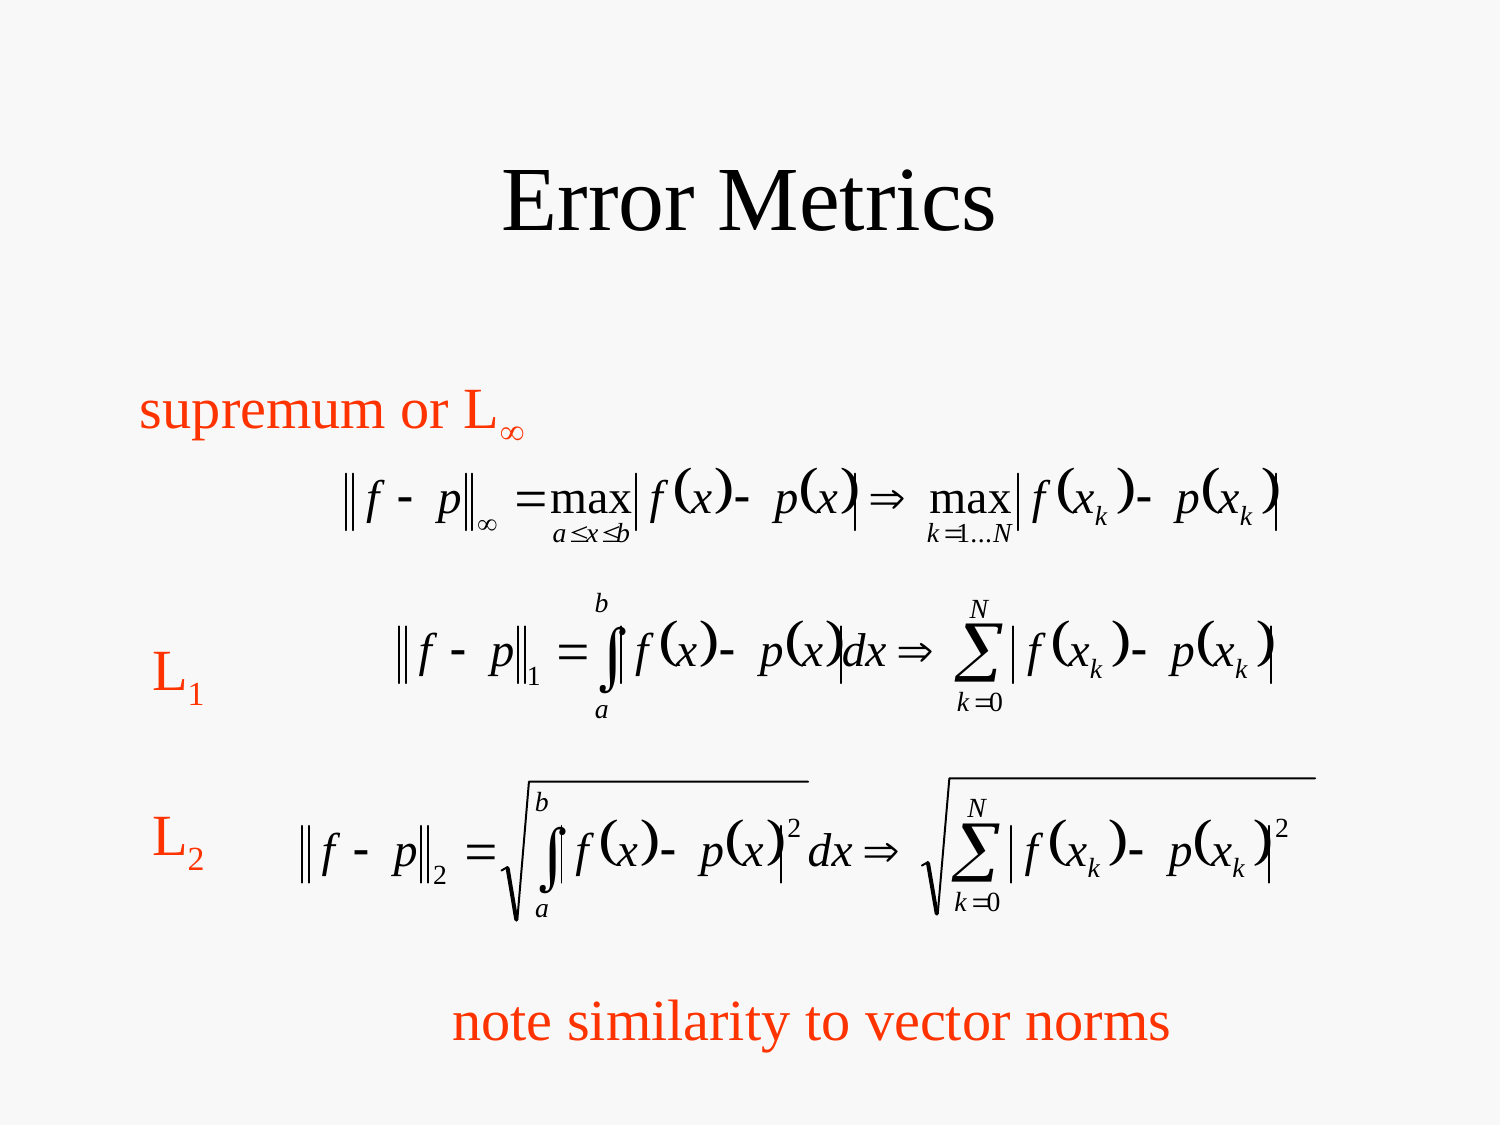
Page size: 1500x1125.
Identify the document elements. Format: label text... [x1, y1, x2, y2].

text_box note similarity to vector norms [437, 975, 1238, 1060]
title Error Metrics [112, 99, 1388, 288]
text_box supremum or L [125, 362, 613, 457]
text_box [337, 462, 1288, 554]
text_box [389, 579, 1285, 731]
text_box L2 [137, 789, 238, 885]
text_box L1 [137, 624, 238, 720]
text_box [292, 766, 1327, 934]
